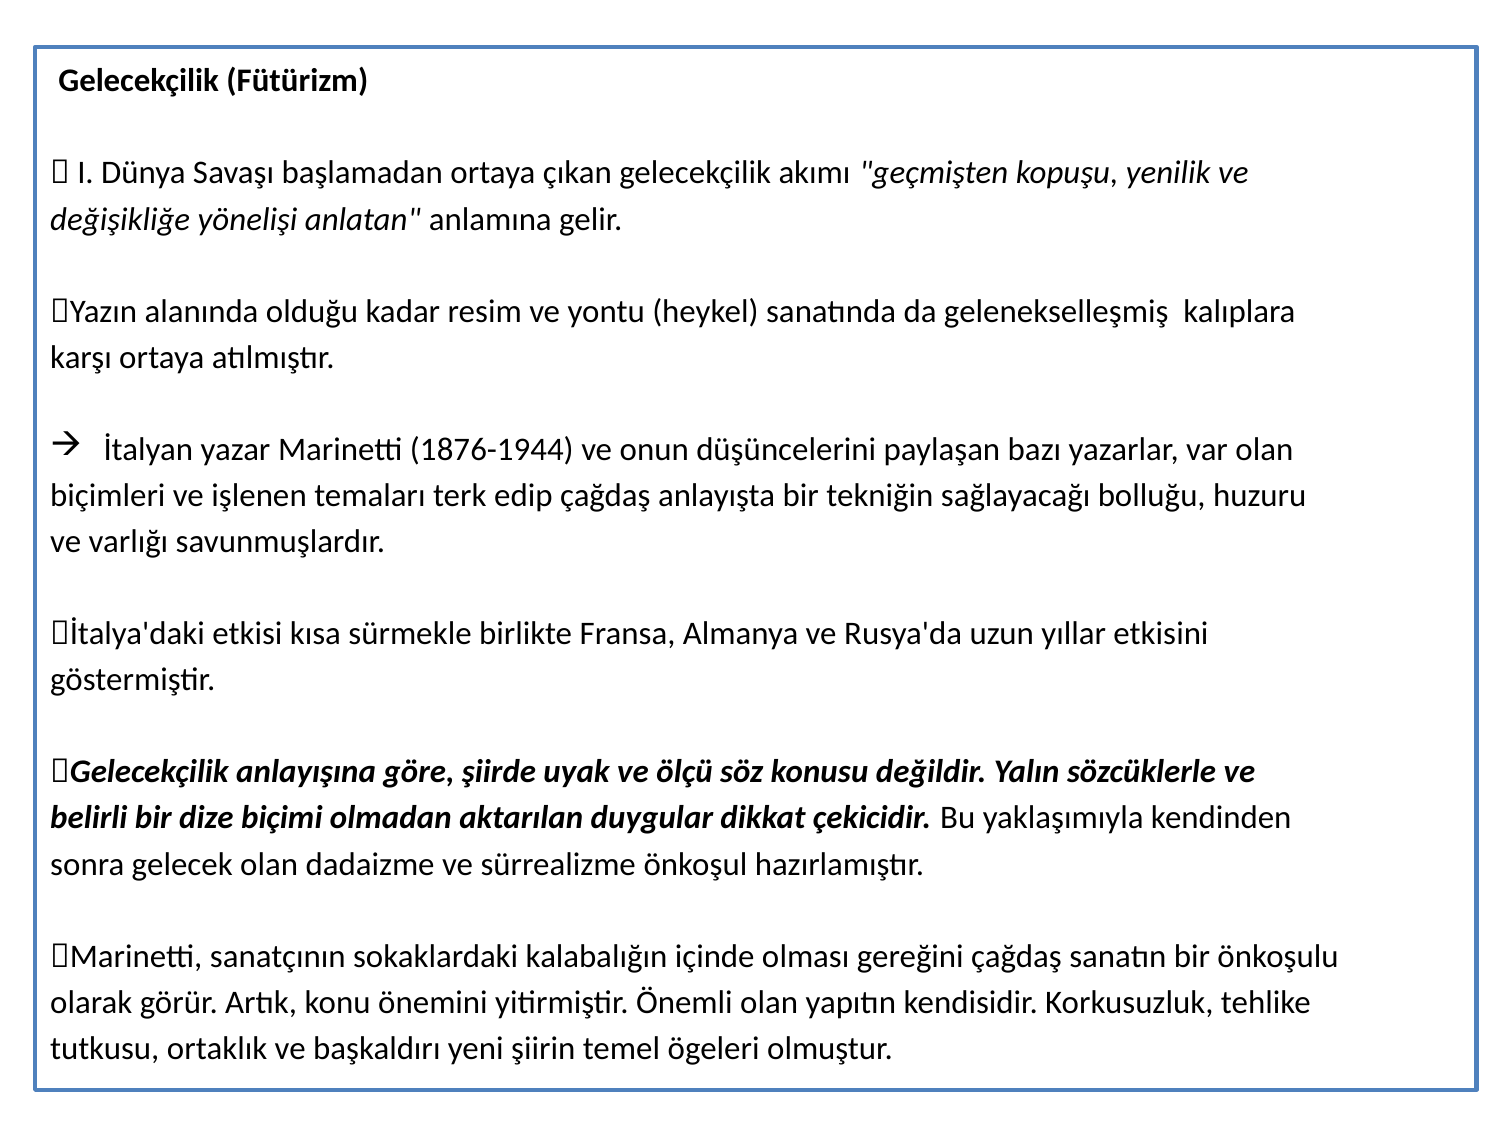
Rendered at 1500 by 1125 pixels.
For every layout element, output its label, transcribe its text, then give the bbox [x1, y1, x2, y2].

list Gelecekçilik (Fütürizm)  I. Dünya Savaşı başlamadan ortaya çıkan gelecekçilik akımı "geçmişten kopuşu, yenilik ve değişikliğe yönelişi anlatan" anlamına gelir. Yazın alanında olduğu kadar resim ve yontu (heykel) sanatında da gelenekselleşmiş kalıplara karşı ortaya atılmıştır. İtalyan yazar Marinetti (1876-1944) ve onun düşüncelerini paylaşan bazı yazarlar, var olan biçimleri ve işlenen temaları terk edip çağdaş anlayışta bir tekniğin sağlayacağı bolluğu, huzuru ve varlığı savunmuşlardır. İtalya'daki etkisi kısa sürmekle birlikte Fransa, Almanya ve Rusya'da uzun yıllar etkisini göstermiştir. Gelecekçilik anlayışına göre, şiirde uyak ve ölçü söz konusu değildir. Yalın sözcüklerle ve belirli bir dize biçimi olmadan aktarılan duygular dikkat çekicidir. Bu yaklaşımıyla kendinden sonra gelecek olan dadaizme ve sürrealizme önkoşul hazırlamıştır. Marinetti, sanatçının sokaklardaki kalabalığın içinde olması gereğini çağdaş sanatın bir önkoşulu olarak görür. Artık, konu önemini yitirmiştir. Önemli olan yapıtın kendisidir. Korkusuzluk, tehlike tutkusu, ortaklık ve başkaldırı yeni şiirin temel ögeleri olmuştur. [33, 45, 1479, 1092]
